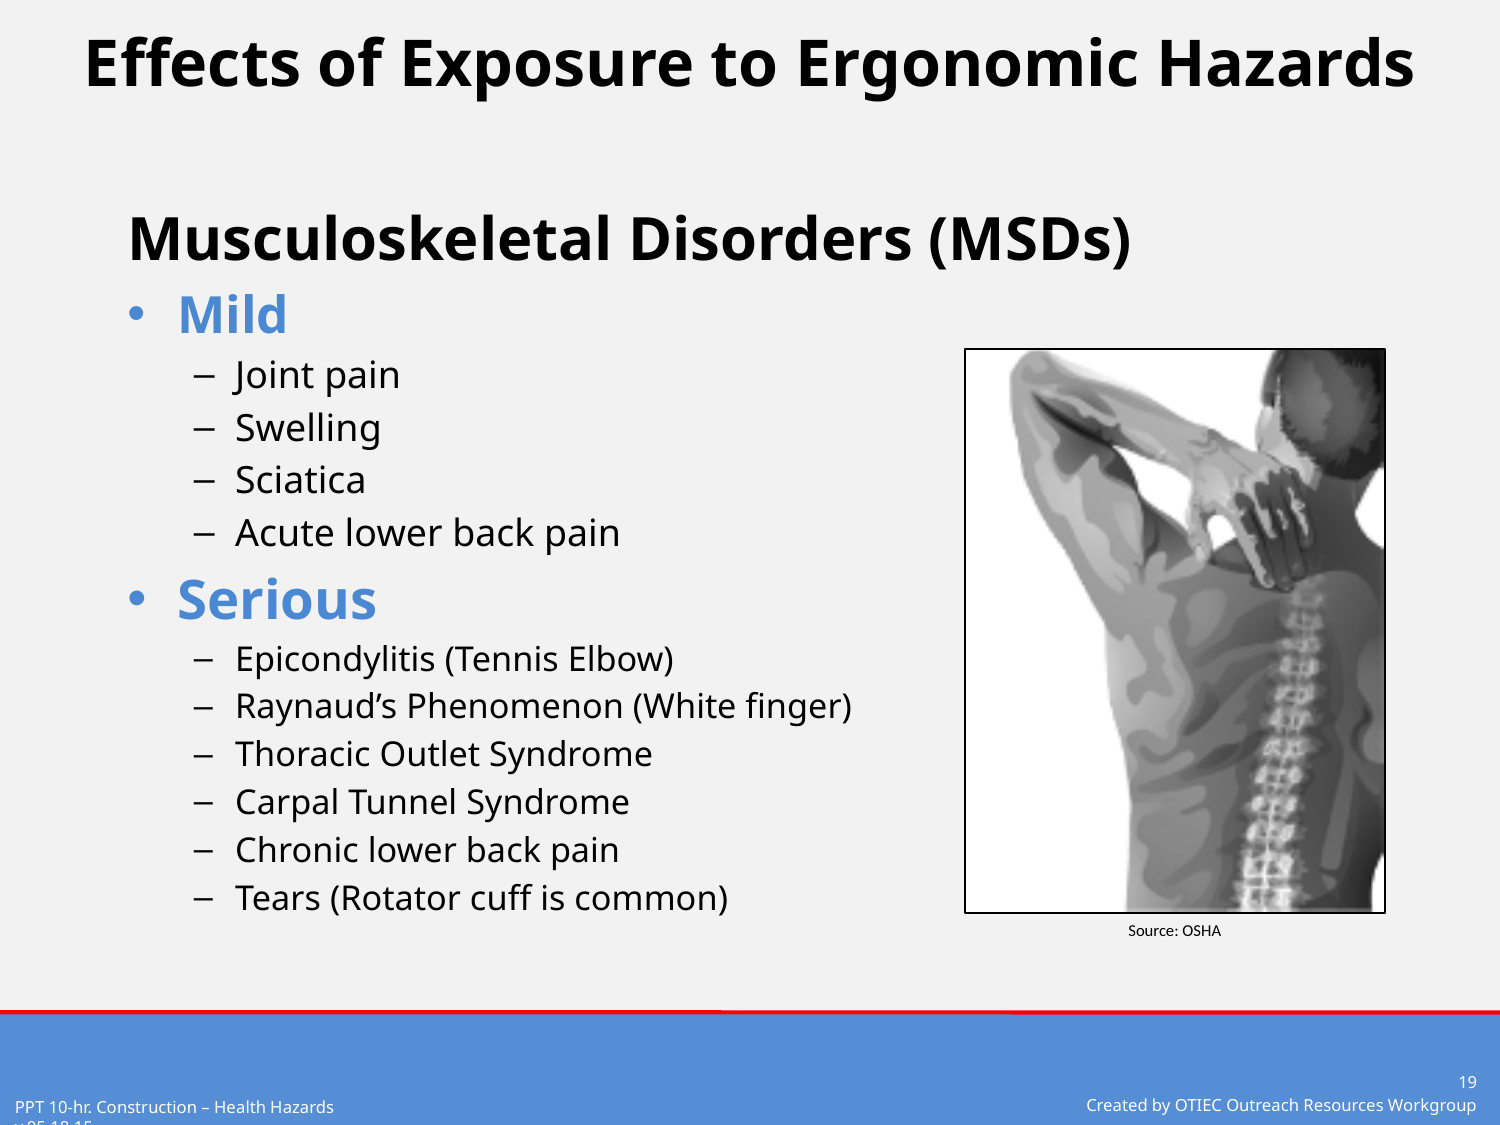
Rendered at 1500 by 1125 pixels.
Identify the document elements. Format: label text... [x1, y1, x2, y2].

title Effects of Exposure to Ergonomic Hazards [0, 14, 1500, 164]
list Musculoskeletal Disorders (MSDs) Mild Joint pain Swelling Sciatica Acute lower back pain Serious Epicondylitis (Tennis Elbow) Raynaud’s Phenomenon (White finger) Thoracic Outlet Syndrome Carpal Tunnel Syndrome Chronic lower back pain Tears (Rotator cuff is common) [112, 192, 1313, 931]
picture [966, 349, 1384, 913]
text_box Source: OSHA [942, 912, 1408, 948]
